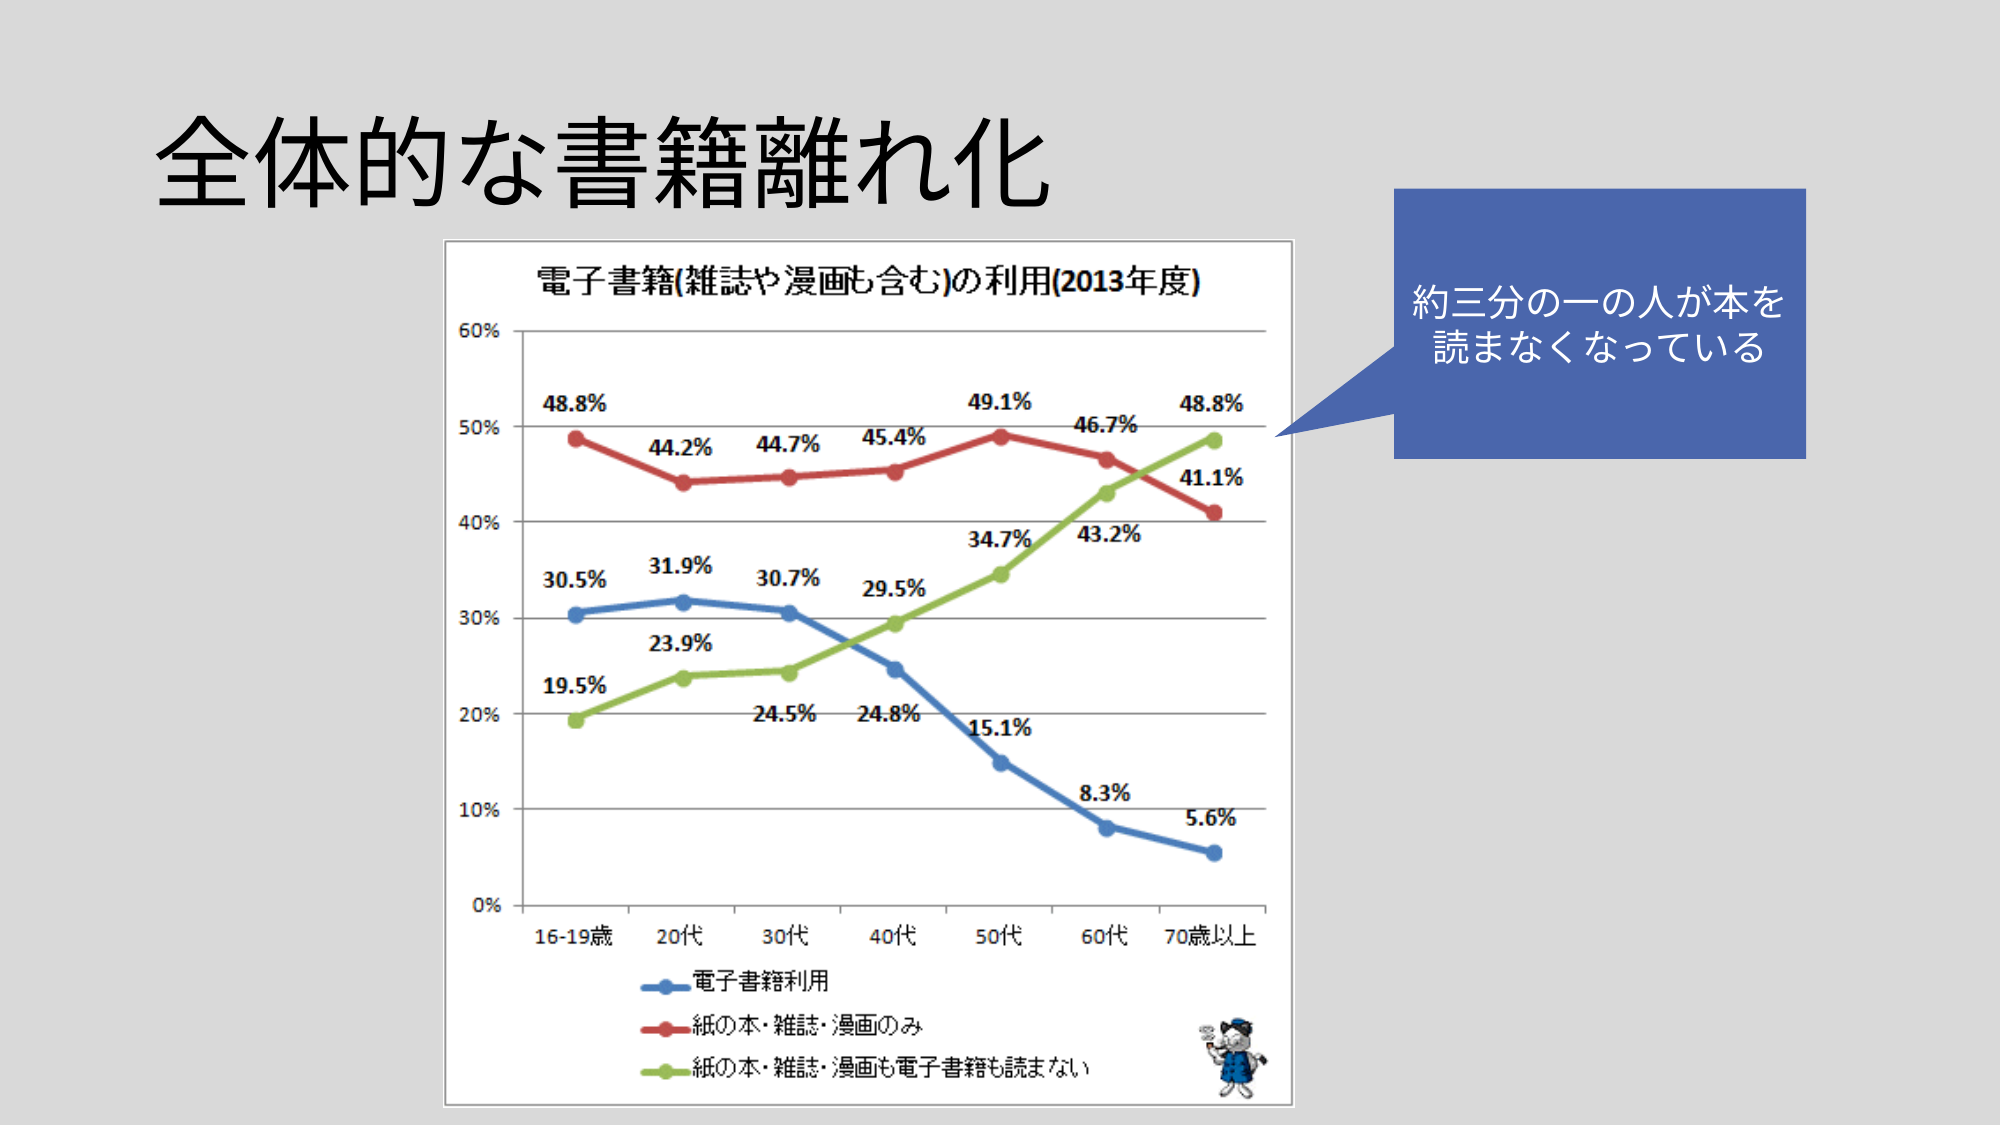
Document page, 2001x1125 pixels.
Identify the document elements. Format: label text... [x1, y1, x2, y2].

title 全体的な書籍離れ化 [137, 59, 1863, 278]
text_box 約三分の一の人が本を読まなくなっている [1295, 187, 1808, 461]
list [443, 239, 1295, 1108]
